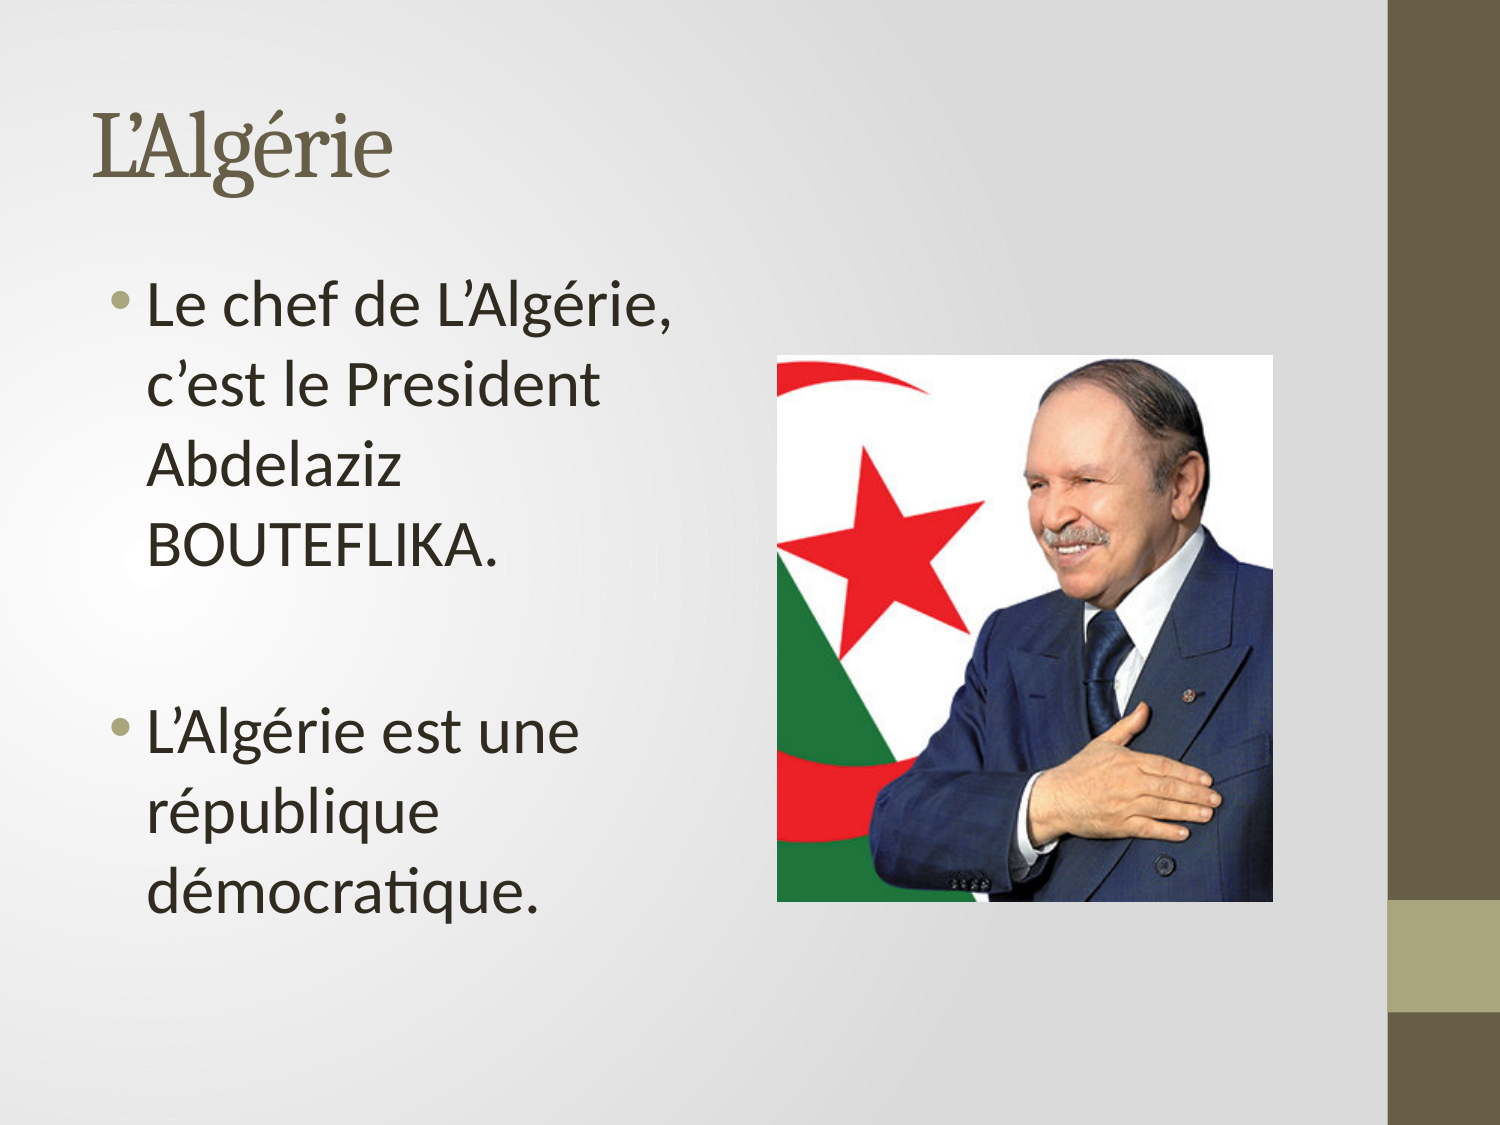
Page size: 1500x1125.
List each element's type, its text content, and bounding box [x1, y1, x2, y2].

list Le chef de L’Algérie, c’est le President Abdelaziz BOUTEFLIKA. L’Algérie est une république démocratique. [75, 251, 725, 1005]
title L’Algérie [75, 45, 1325, 233]
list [776, 354, 1273, 902]
